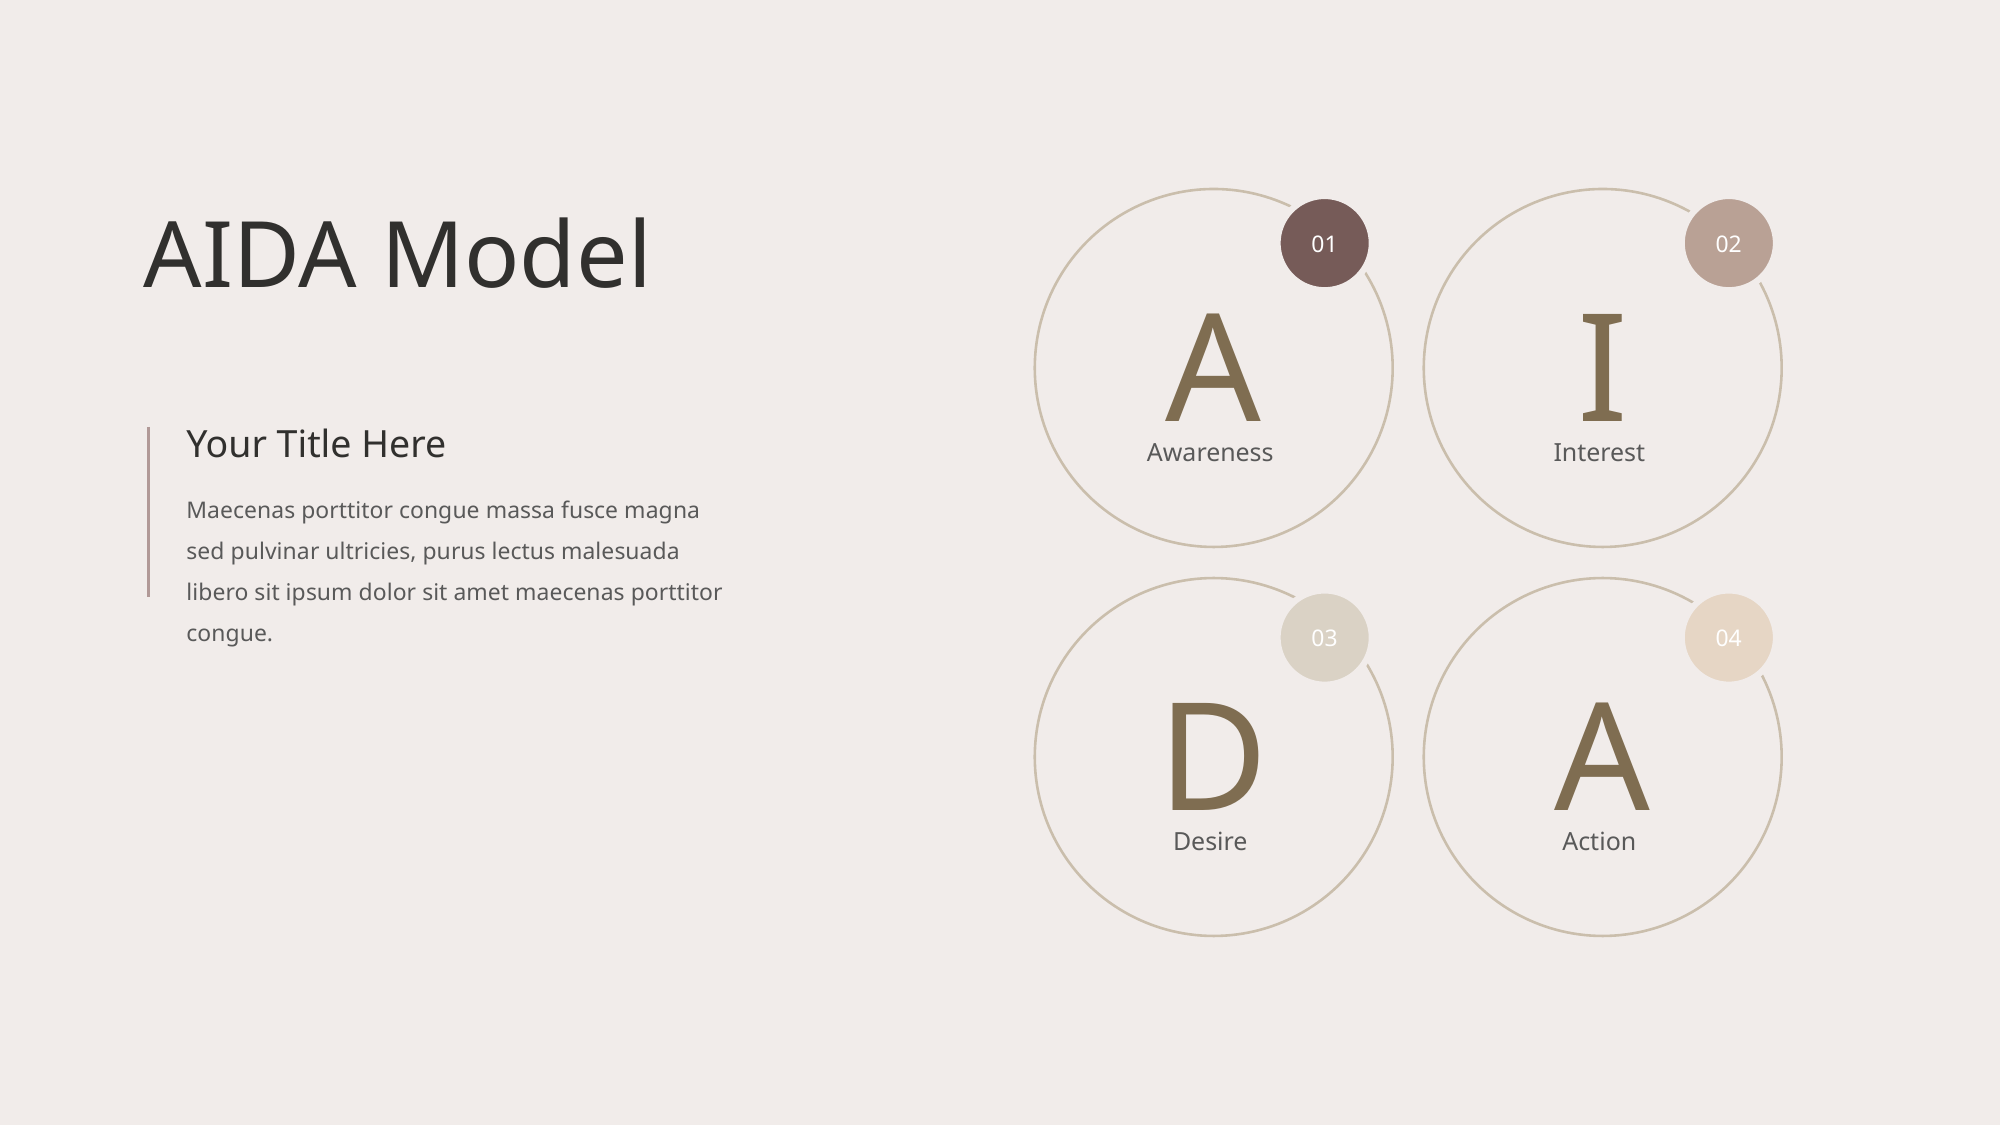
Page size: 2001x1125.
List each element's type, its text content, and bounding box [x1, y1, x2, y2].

text_box [1422, 187, 1692, 467]
text_box [1686, 267, 1783, 468]
text_box [1365, 662, 1394, 855]
text_box [1457, 474, 1749, 549]
text_box 02 [1680, 194, 1778, 292]
text_box I [1520, 264, 1686, 428]
text_box [1171, 576, 1297, 653]
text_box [1452, 653, 1754, 864]
text_box [1754, 673, 1783, 855]
text_box 03 [1276, 589, 1373, 664]
text_box [1422, 658, 1452, 856]
picture [0, 0, 1171, 1125]
text_box 04 [1680, 589, 1778, 679]
text_box [1171, 864, 1359, 937]
text_box [1455, 576, 1695, 653]
text_box [1458, 864, 1748, 937]
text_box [1034, 189, 1393, 547]
text_box Interest [1452, 428, 1753, 474]
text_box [1063, 653, 1365, 864]
